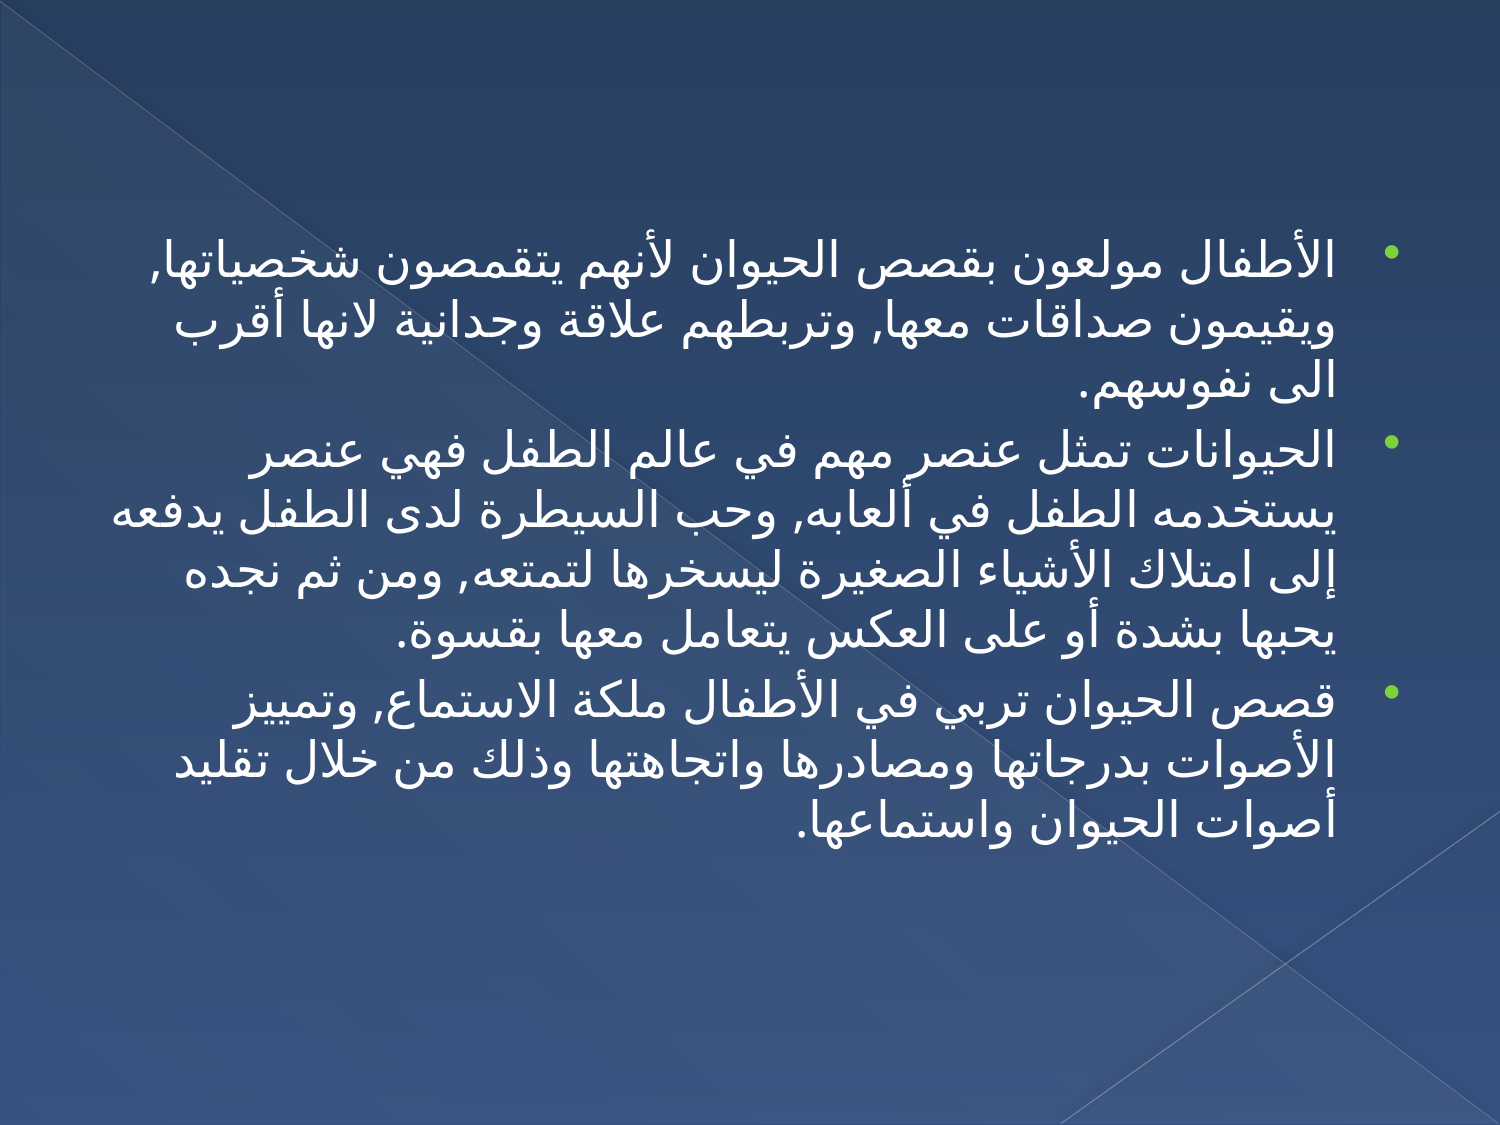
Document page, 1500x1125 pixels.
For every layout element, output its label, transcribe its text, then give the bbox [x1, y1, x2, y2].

list الأطفال مولعون بقصص الحيوان لأنهم يتقمصون شخصياتها, ويقيمون صداقات معها, وتربطهم علاقة وجدانية لانها أقرب الى نفوسهم. الحيوانات تمثل عنصر مهم في عالم الطفل فهي عنصر يستخدمه الطفل في ألعابه, وحب السيطرة لدى الطفل يدفعه إلى امتلاك الأشياء الصغيرة ليسخرها لتمتعه, ومن ثم نجده يحبها بشدة أو على العكس يتعامل معها بقسوة. قصص الحيوان تربي في الأطفال ملكة الاستماع, وتمييز الأصوات بدرجاتها ومصادرها واتجاهتها وذلك من خلال تقليد أصوات الحيوان واستماعها. [76, 219, 1427, 970]
